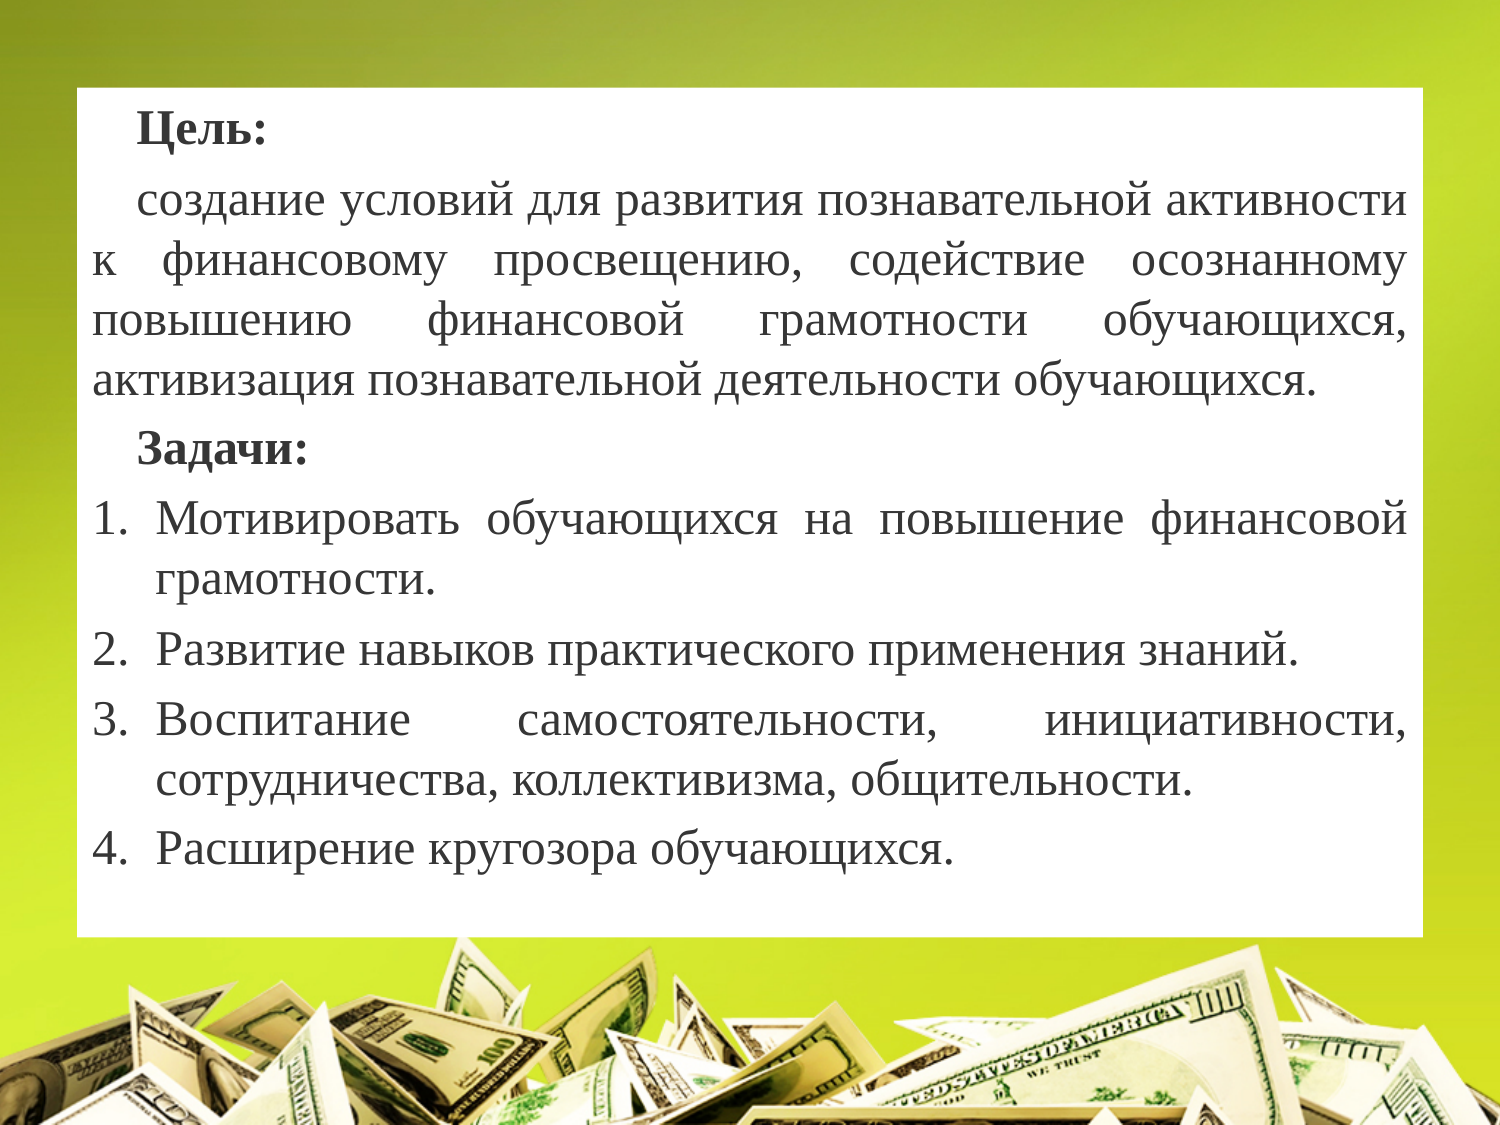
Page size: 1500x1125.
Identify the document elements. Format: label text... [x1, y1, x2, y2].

text_box Цель: создание условий для развития познавательной активности к финансовому просвещению, содействие осознанному повышению финансовой грамотности обучающихся, активизация познавательной деятельности обучающихся. Задачи: Мотивировать обучающихся на повышение финансовой грамотности. Развитие навыков практического применения знаний. Воспитание самостоятельности, инициативности, сотрудничества, коллективизма, общительности. Расширение кругозора обучающихся. [77, 87, 1423, 938]
picture [0, 0, 1500, 1125]
text_box [112, 62, 1423, 913]
